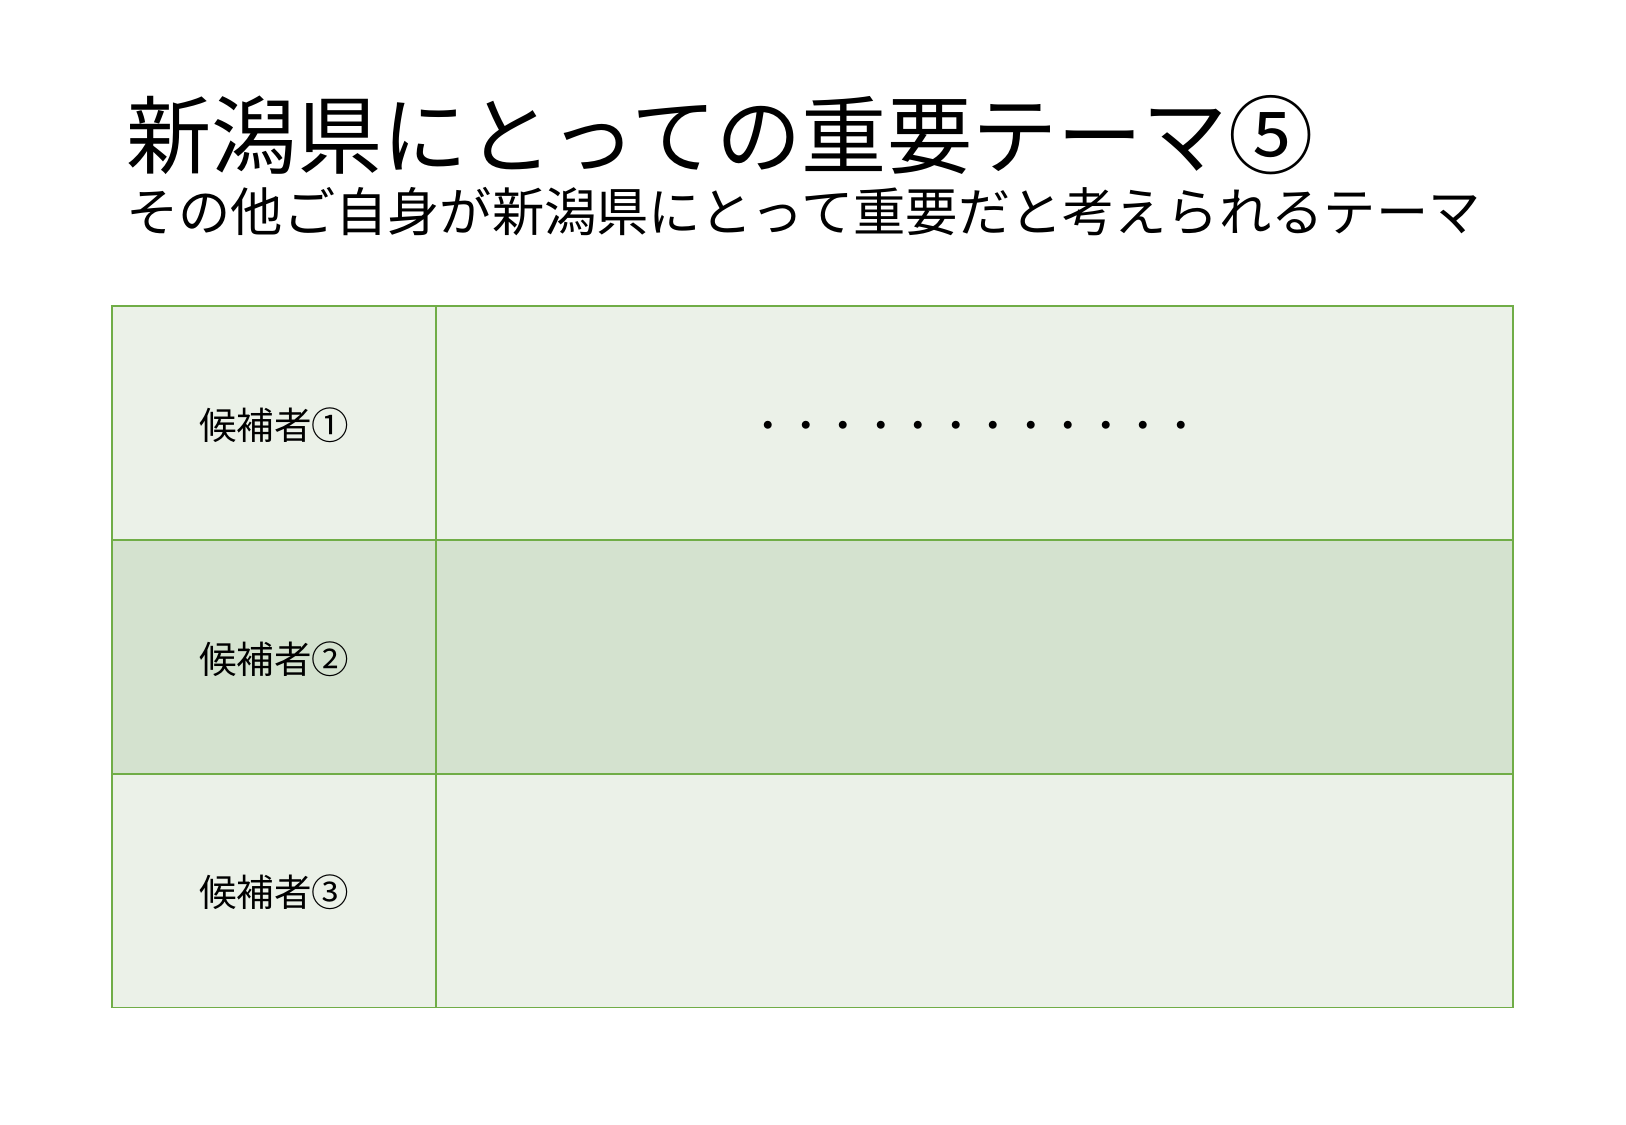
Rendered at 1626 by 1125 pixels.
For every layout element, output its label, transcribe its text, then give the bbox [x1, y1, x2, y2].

title 新潟県にとっての重要テーマ⑤ その他ご自身が新潟県にとって重要だと考えられるテーマ [111, 59, 1514, 278]
table_header 候補者① [113, 307, 435, 539]
table_cell [437, 775, 1512, 1007]
table_cell [437, 541, 1512, 773]
table_cell 候補者③ [113, 775, 435, 1007]
table_header ・・・・・・・・・・・・ [437, 307, 1512, 539]
table_cell 候補者② [113, 541, 435, 773]
